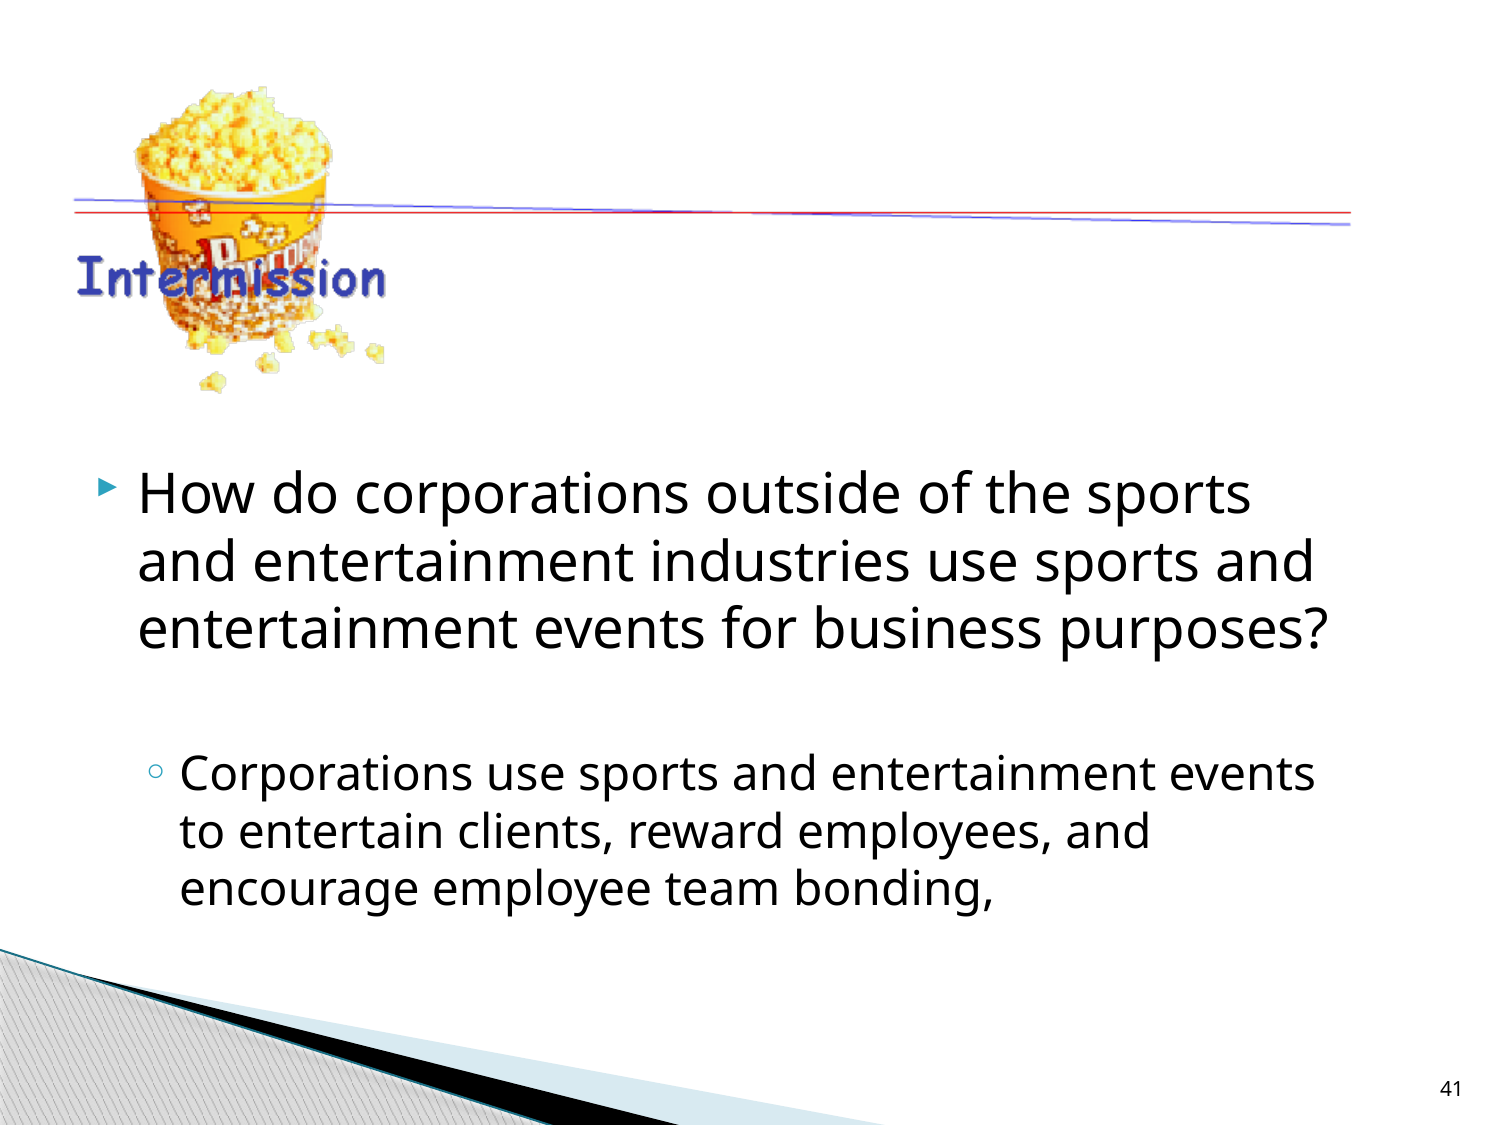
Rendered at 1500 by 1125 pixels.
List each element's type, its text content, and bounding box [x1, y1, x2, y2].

list How do corporations outside of the sports and entertainment industries use sports and entertainment events for business purposes? Corporations use sports and entertainment events to entertain clients, reward employees, and encourage employee team bonding, [62, 450, 1375, 963]
picture [62, 74, 1352, 451]
slide_number 41 [1418, 1051, 1479, 1112]
